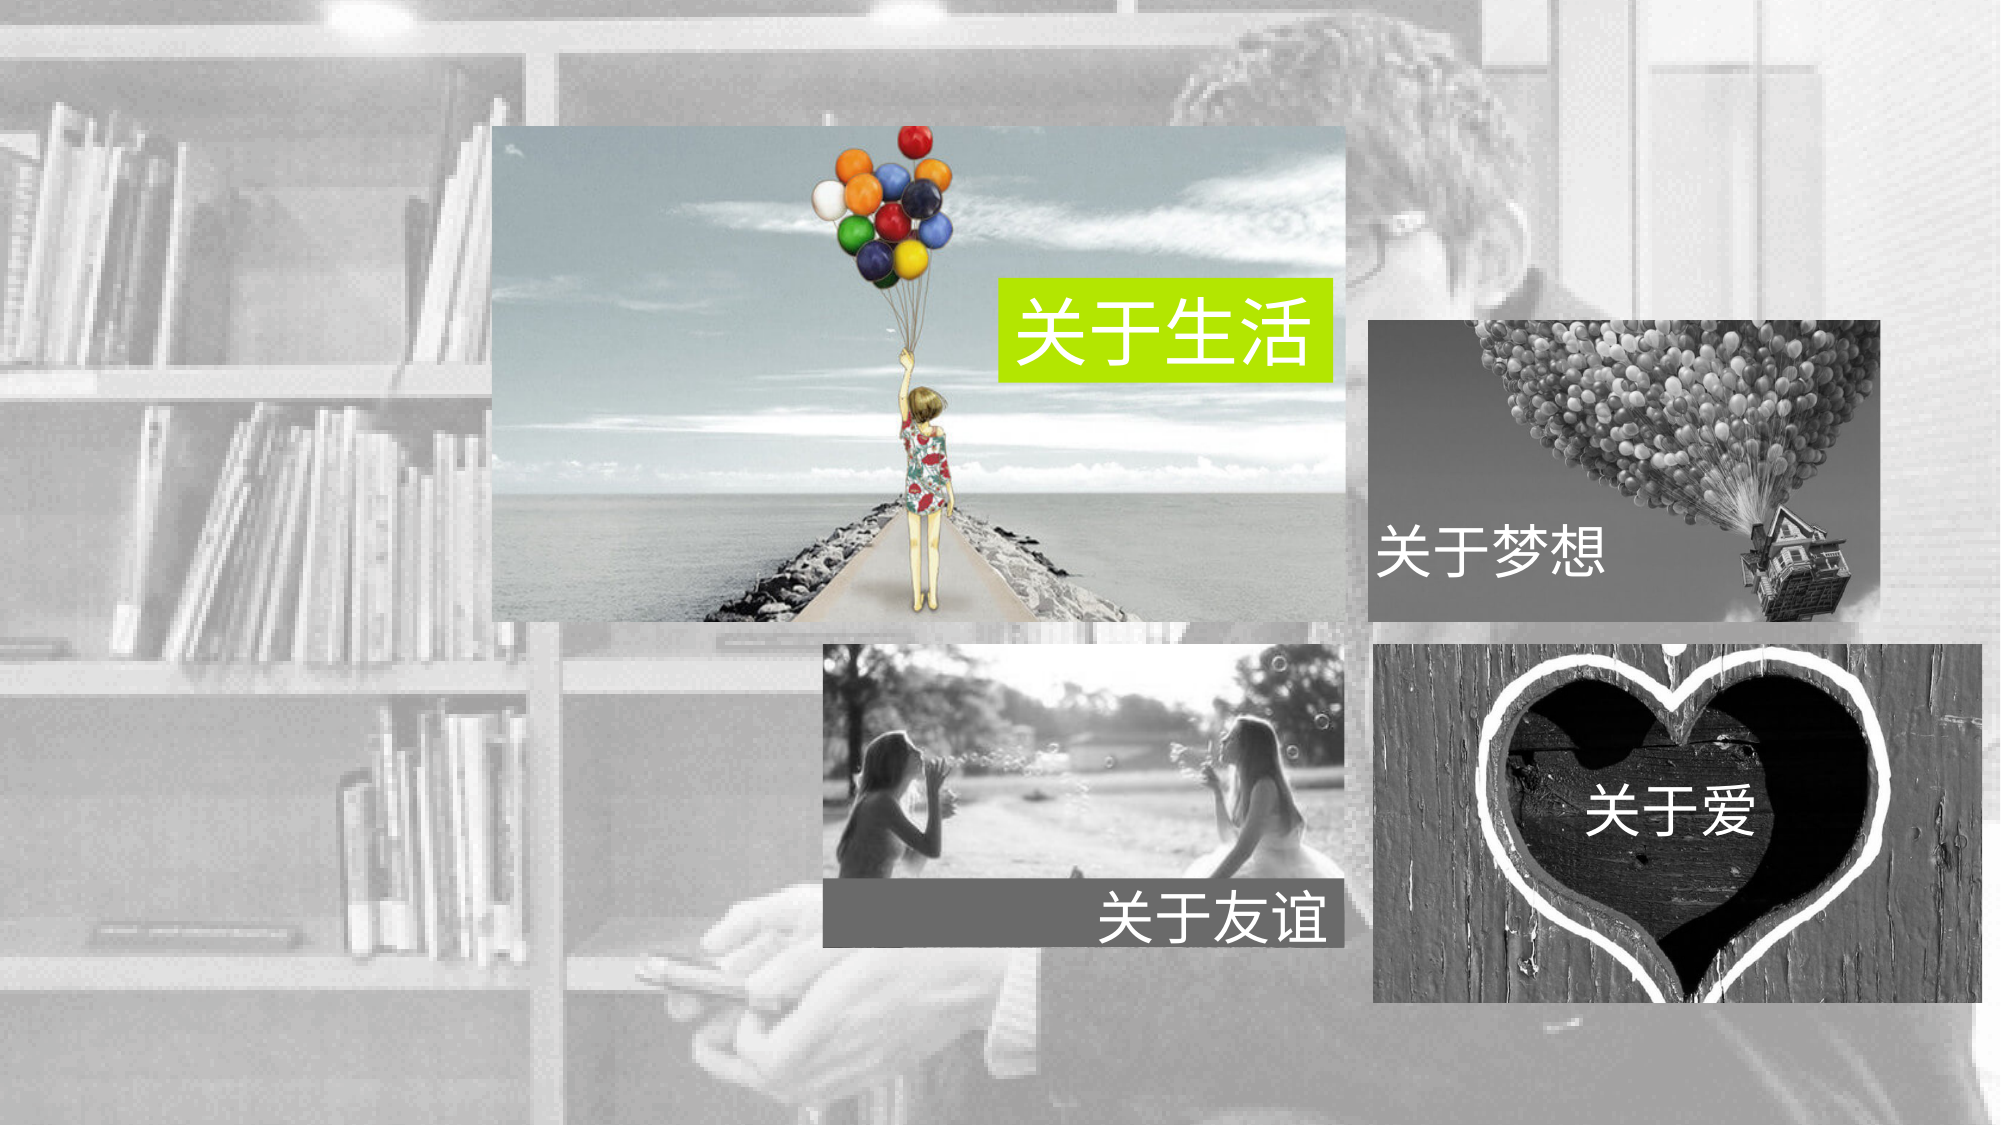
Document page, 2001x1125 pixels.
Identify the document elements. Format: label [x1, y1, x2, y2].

text_box [822, 644, 1356, 960]
text_box [1359, 320, 1881, 622]
picture [0, 0, 2000, 1125]
text_box [491, 126, 1346, 622]
text_box [1373, 644, 1983, 1003]
